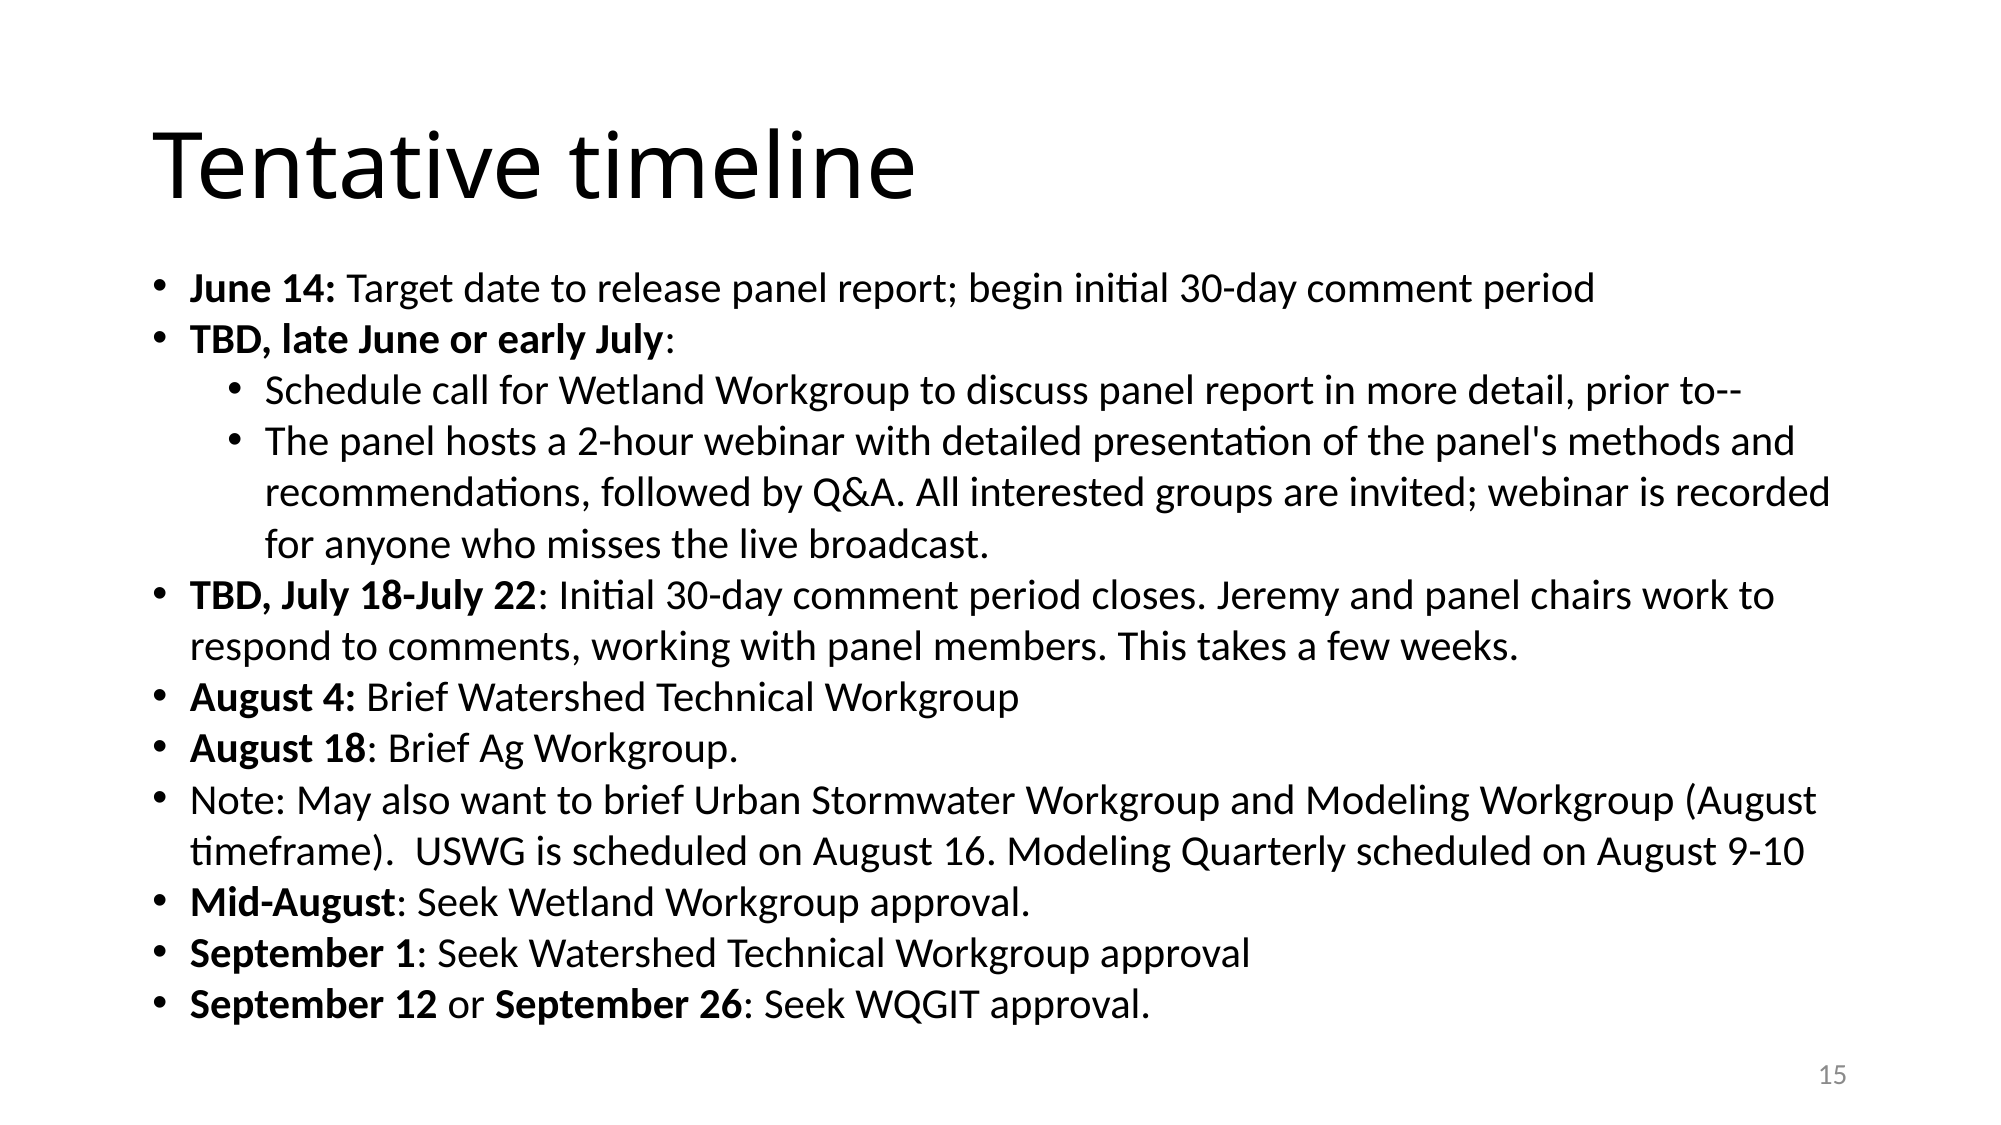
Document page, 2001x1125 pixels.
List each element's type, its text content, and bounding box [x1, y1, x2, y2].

slide_number 15 [1412, 1042, 1863, 1103]
title Tentative timeline [137, 59, 1863, 251]
list June 14: Target date to release panel report; begin initial 30-day comment period TBD, late June or early July: Schedule call for Wetland Workgroup to discuss panel report in more detail, prior to-- The panel hosts a 2-hour webinar with detailed presentation of the panel's methods and recommendations, followed by Q&A. All interested groups are invited; webinar is recorded for anyone who misses the live broadcast. TBD, July 18-July 22: Initial 30-day comment period closes. Jeremy and panel chairs work to respond to comments, working with panel members. This takes a few weeks. August 4: Brief Watershed Technical Workgroup August 18: Brief Ag Workgroup. Note: May also want to brief Urban Stormwater Workgroup and Modeling Workgroup (August timeframe). USWG is scheduled on August 16. Modeling Quarterly scheduled on August 9-10 Mid-August: Seek Wetland Workgroup approval. September 1: Seek Watershed Technical Workgroup approval September 12 or September 26: Seek WQGIT approval. [137, 251, 1863, 1062]
